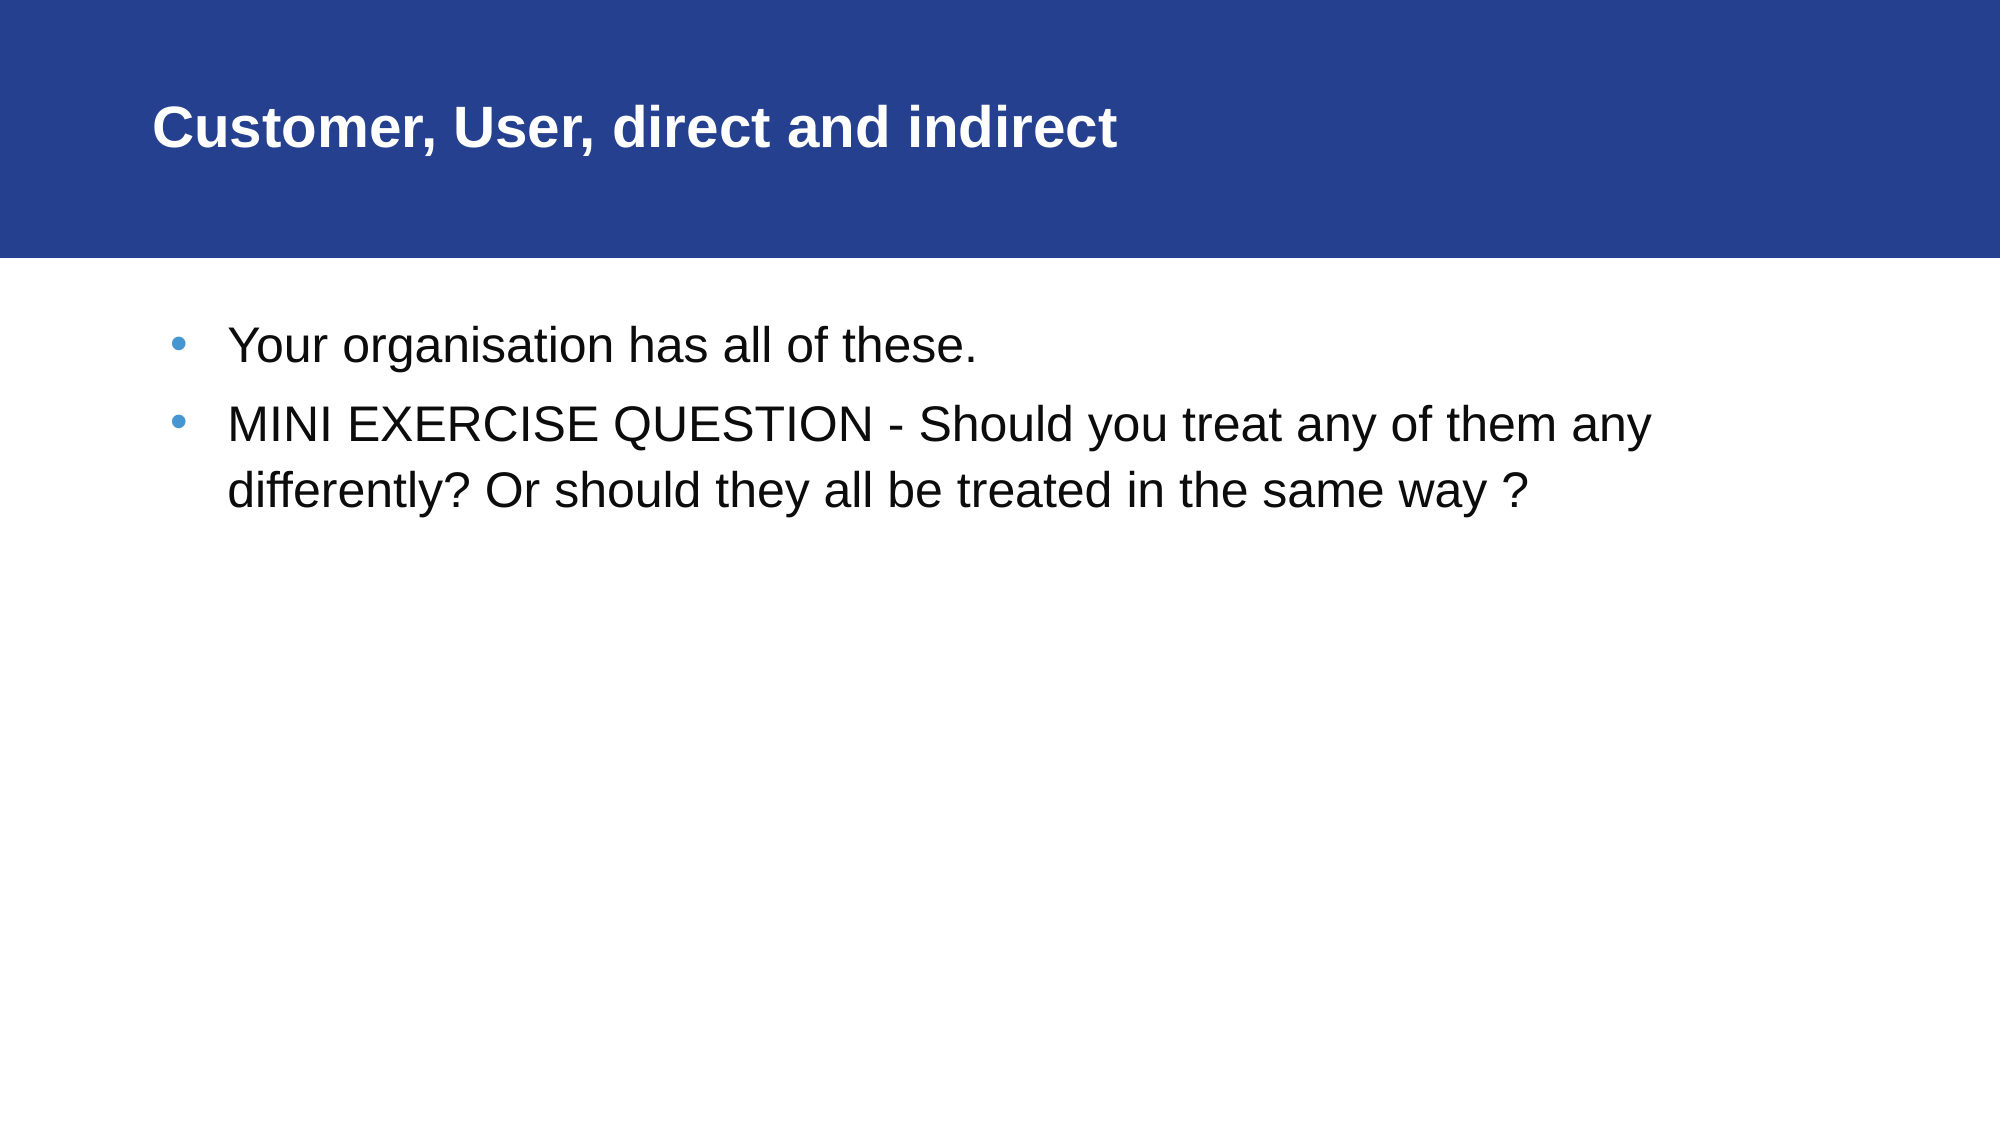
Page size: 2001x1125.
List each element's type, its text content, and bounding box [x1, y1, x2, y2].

title Customer, User, direct and indirect [137, 20, 1863, 238]
list Your organisation has all of these. MINI EXERCISE QUESTION - Should you treat any of them any differently? Or should they all be treated in the same way ? [137, 299, 1863, 1025]
